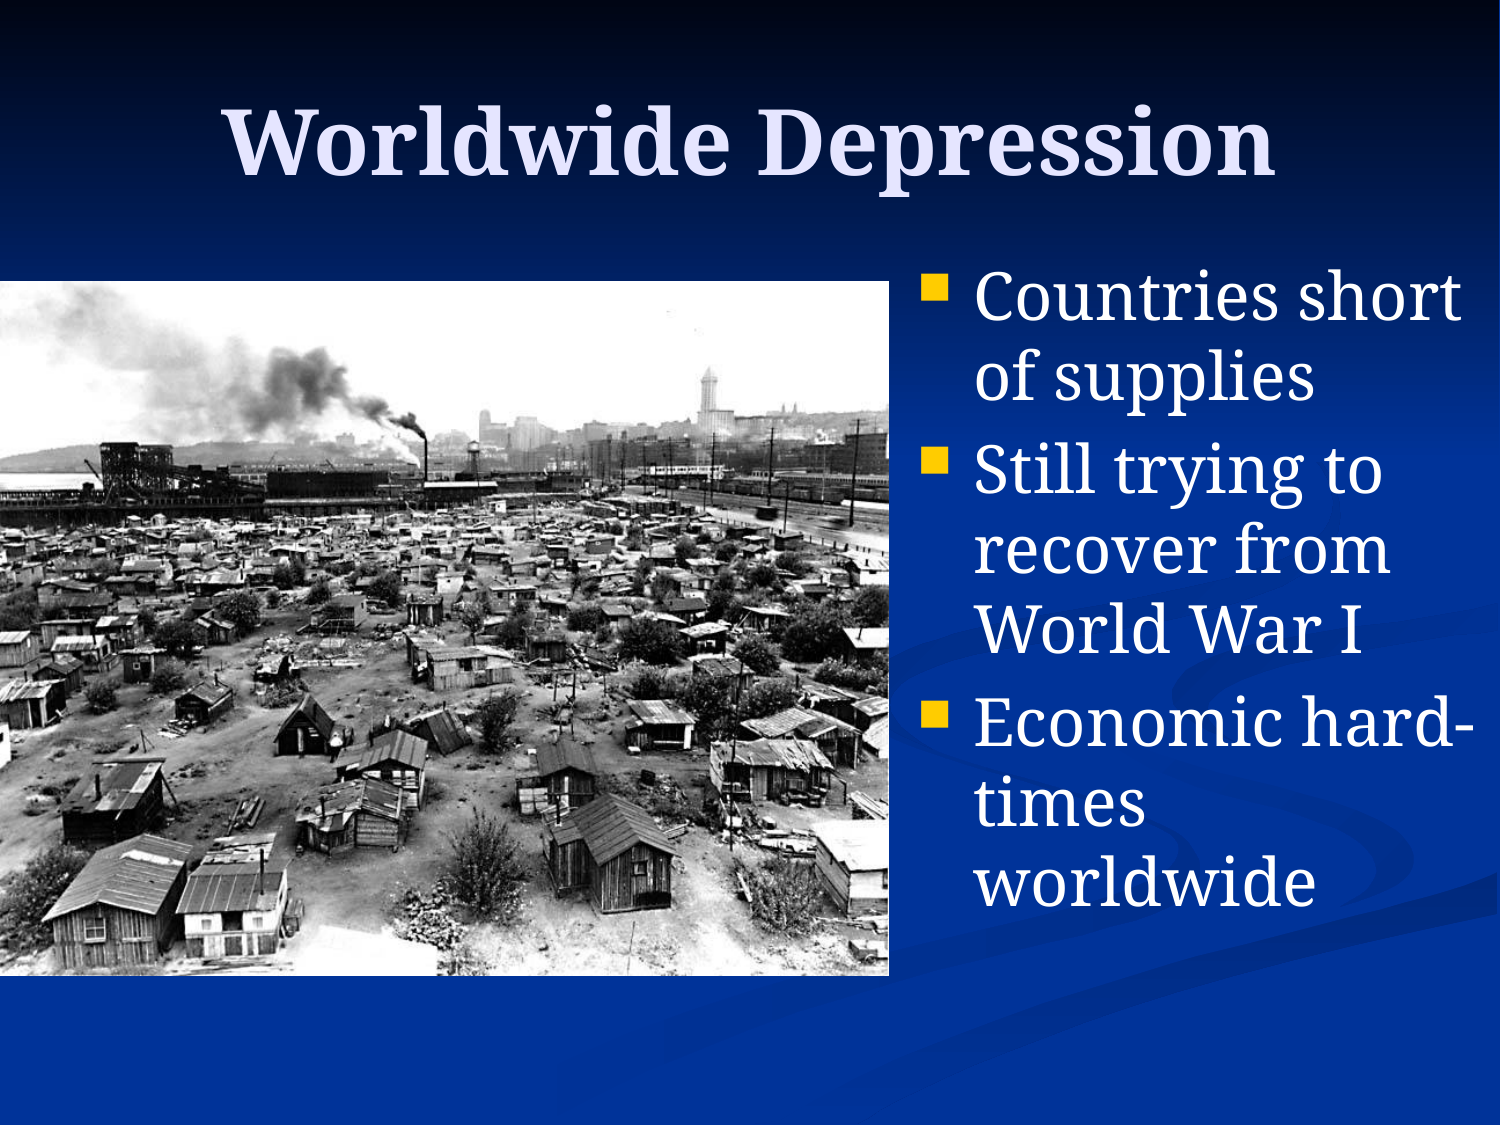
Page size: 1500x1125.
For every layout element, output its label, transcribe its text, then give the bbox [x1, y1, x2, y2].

picture [0, 280, 889, 976]
list Countries short of supplies Still trying to recover from World War I Economic hard- times worldwide [902, 245, 1500, 938]
title Worldwide Depression [74, 44, 1426, 233]
